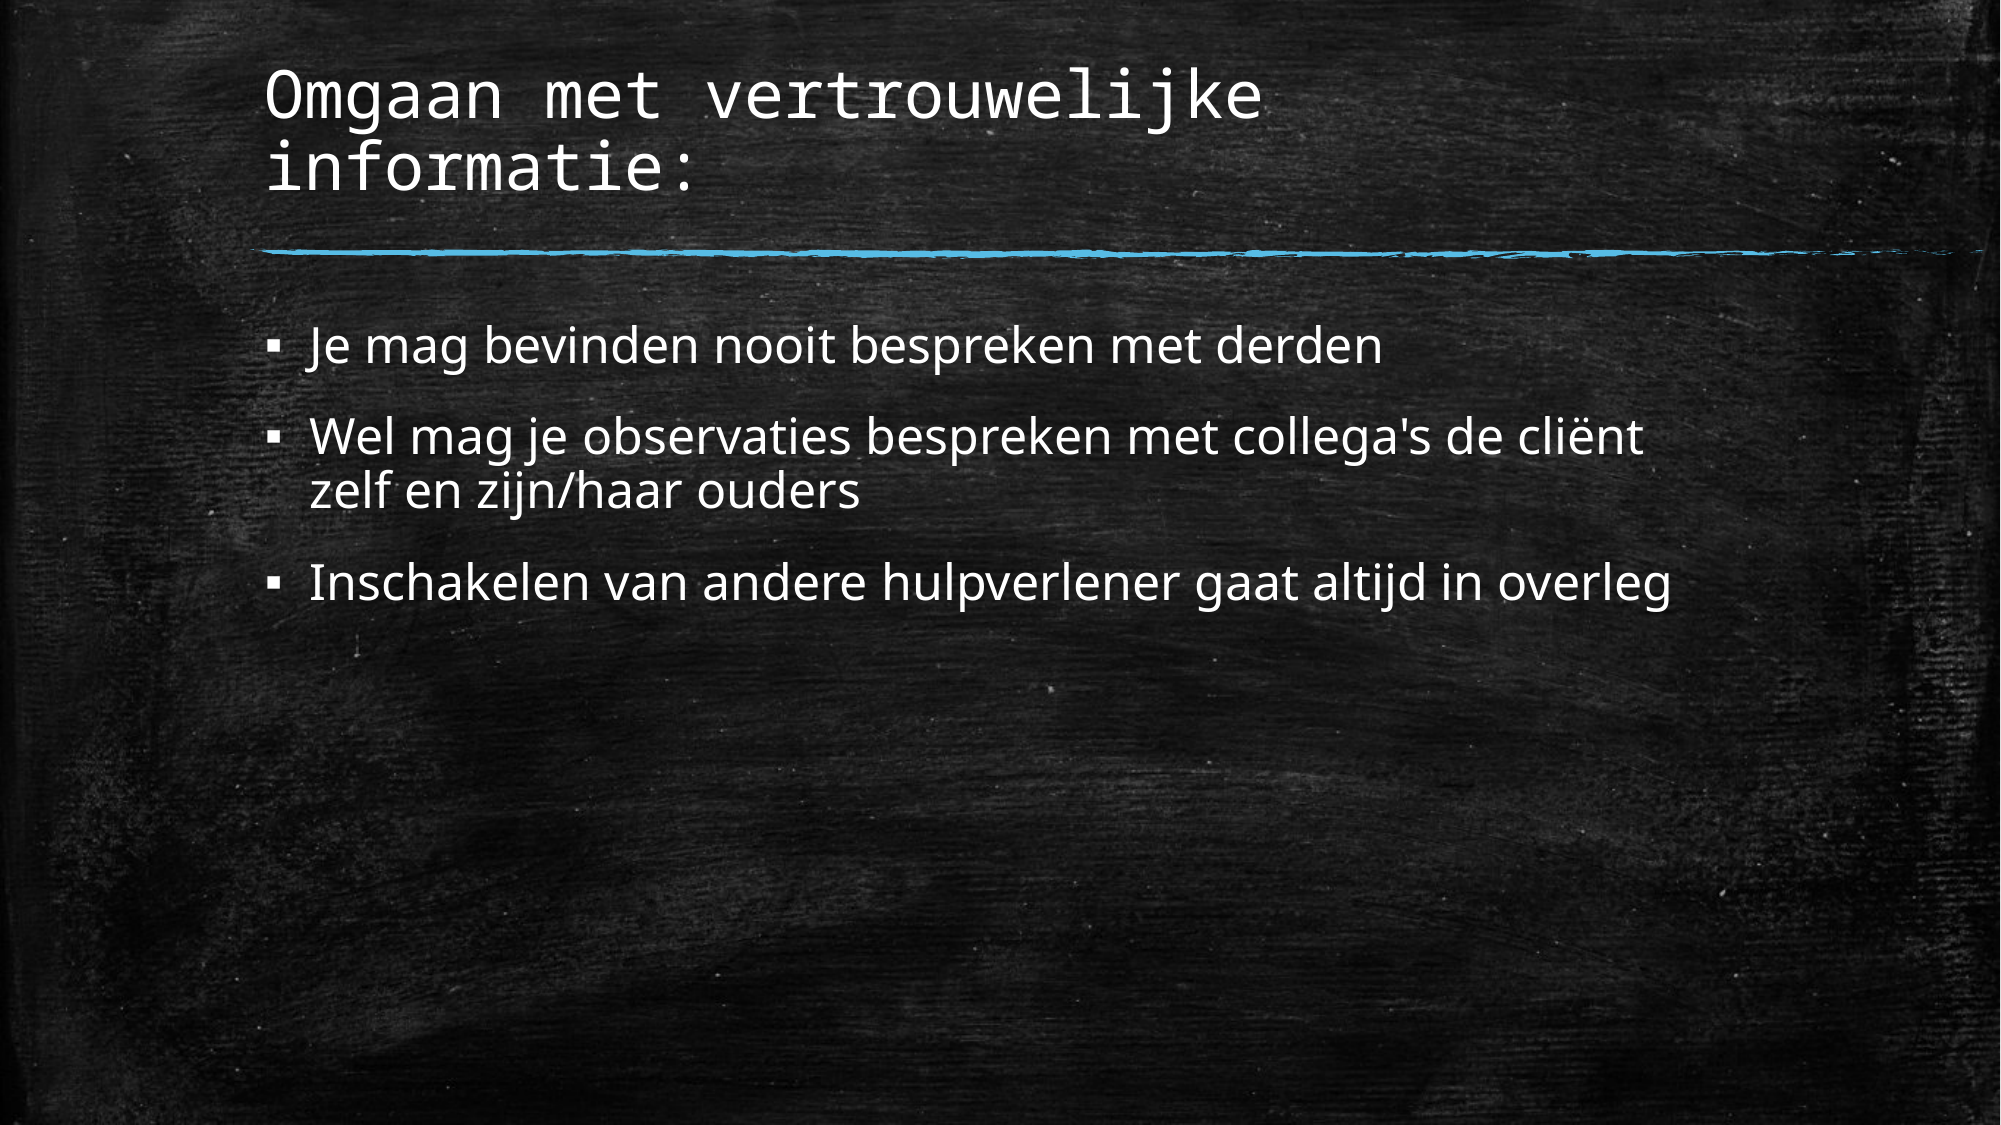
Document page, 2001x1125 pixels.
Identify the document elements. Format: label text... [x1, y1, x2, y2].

title Omgaan met vertrouwelijke informatie: [249, 45, 1751, 213]
list Je mag bevinden nooit bespreken met derden Wel mag je observaties bespreken met collega's de cliënt zelf en zijn/haar ouders Inschakelen van andere hulpverlener gaat altijd in overleg [249, 312, 1751, 1013]
